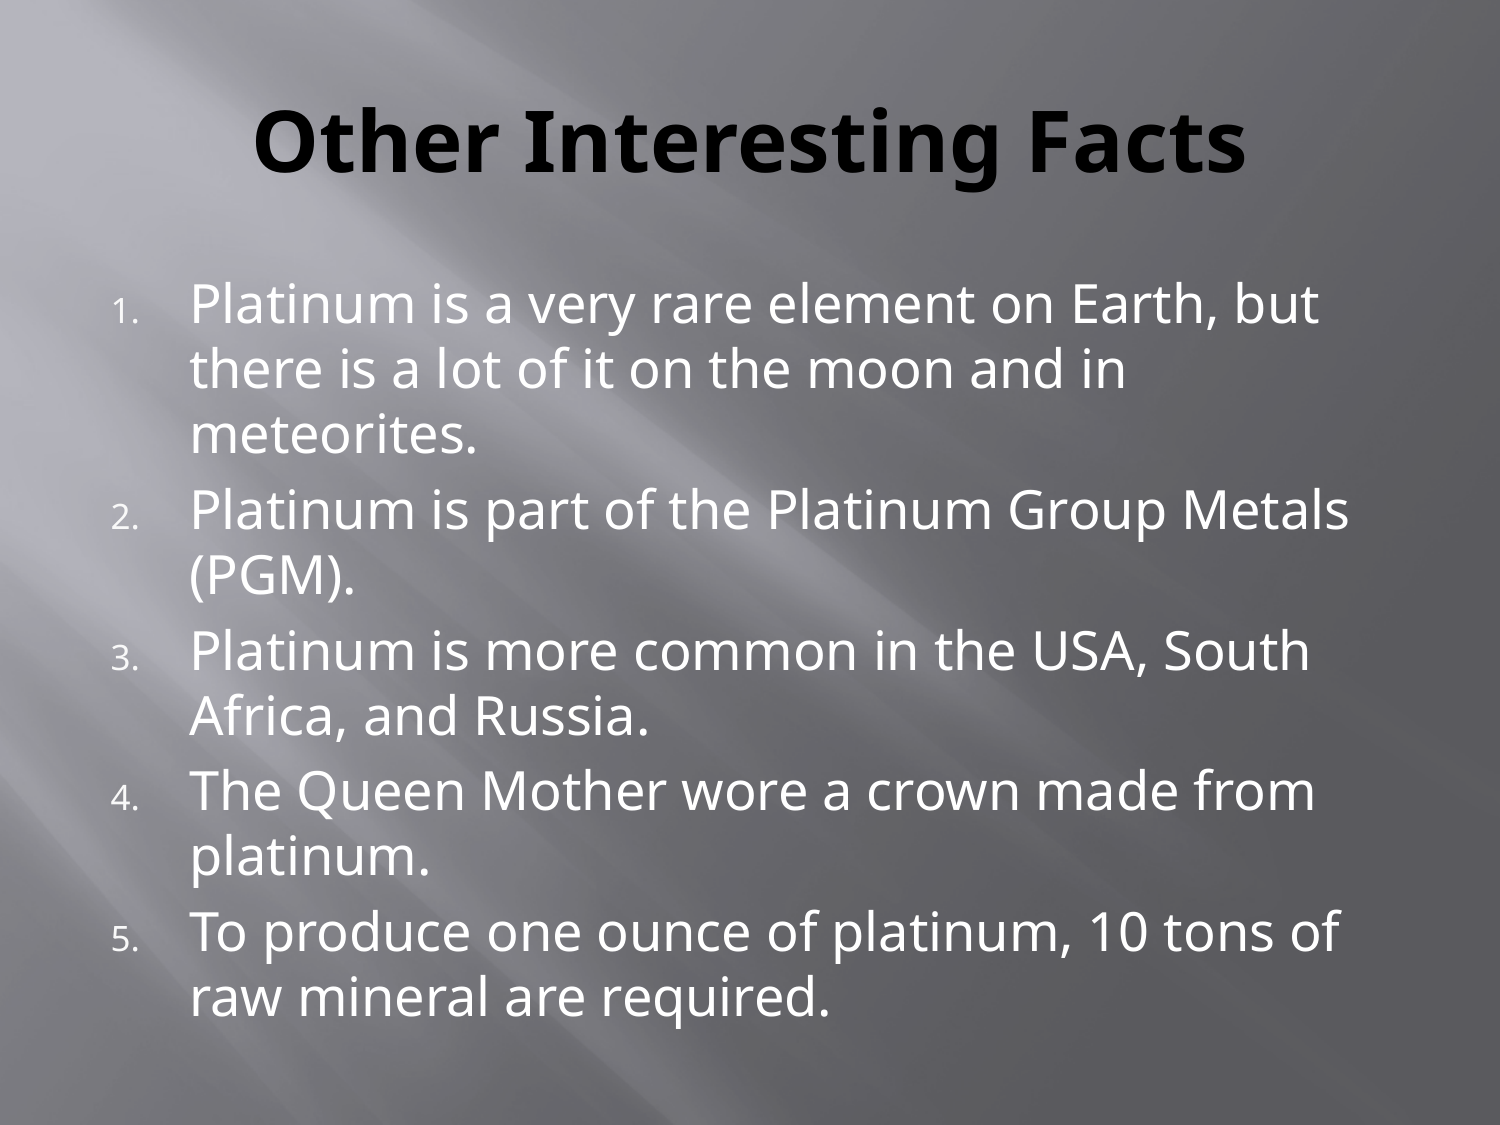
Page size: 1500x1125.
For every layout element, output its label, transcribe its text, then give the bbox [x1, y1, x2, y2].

list Platinum is a very rare element on Earth, but there is a lot of it on the moon and in meteorites. Platinum is part of the Platinum Group Metals (PGM). Platinum is more common in the USA, South Africa, and Russia. The Queen Mother wore a crown made from platinum. To produce one ounce of platinum, 10 tons of raw mineral are required. [75, 262, 1425, 1035]
title Other Interesting Facts [75, 45, 1425, 233]
